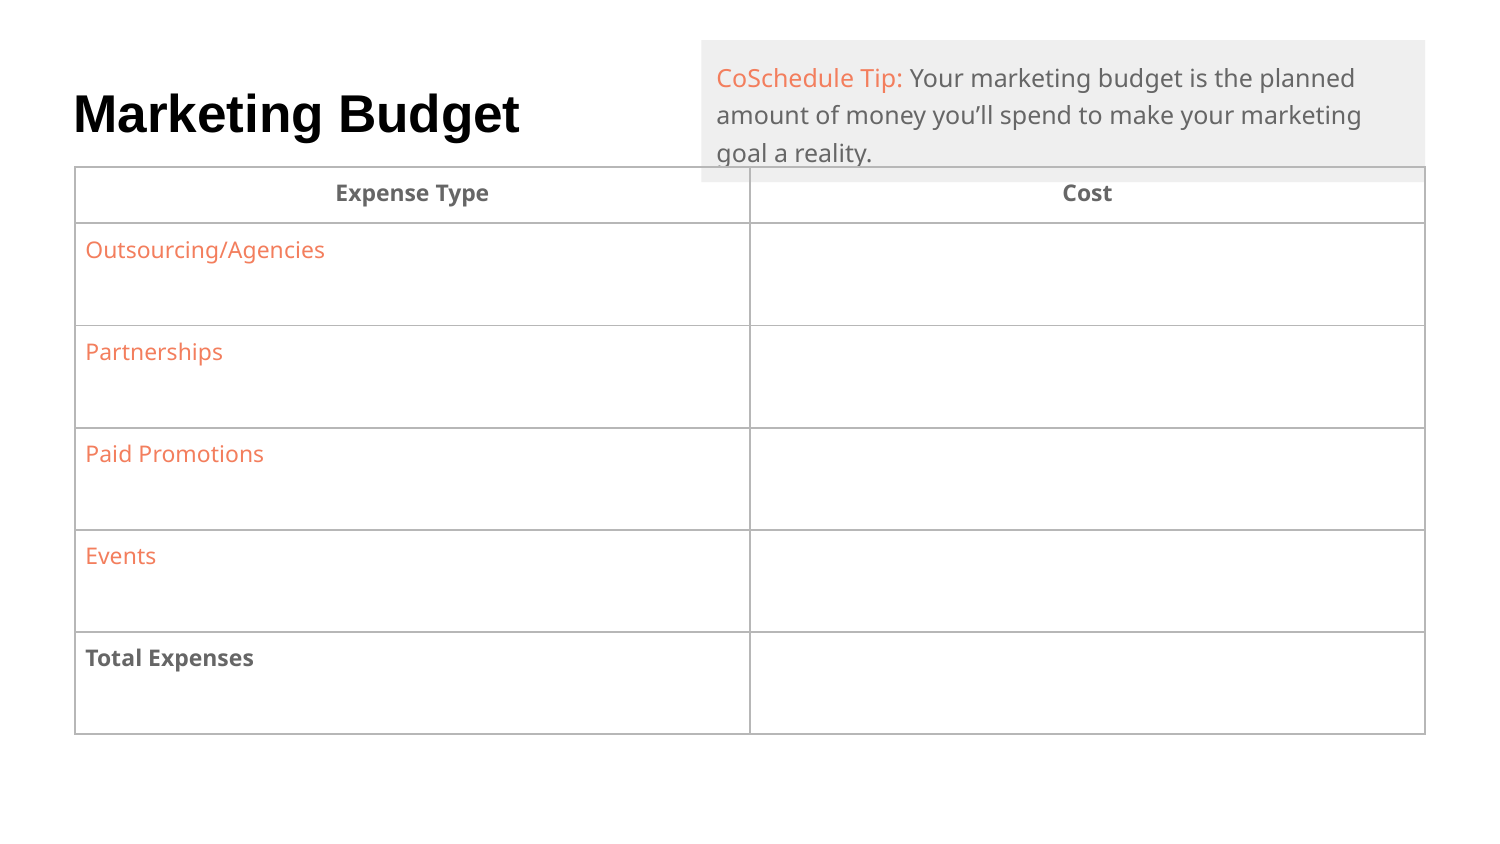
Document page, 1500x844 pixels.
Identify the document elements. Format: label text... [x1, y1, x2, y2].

table_header Cost [751, 168, 1424, 222]
table_cell Total Expenses [76, 633, 749, 733]
table_cell Events [76, 531, 749, 631]
table_cell [751, 633, 1424, 733]
table_cell [751, 531, 1424, 631]
table_cell [751, 429, 1424, 529]
text_box CoSchedule Tip: Your marketing budget is the planned amount of money you’ll spend to make your marketing goal a reality. [701, 40, 1426, 166]
title Marketing Budget [58, 64, 701, 159]
table_cell [751, 224, 1424, 325]
table_cell Outsourcing/Agencies [76, 224, 749, 325]
table_cell [751, 326, 1424, 427]
table_cell Partnerships [76, 326, 749, 427]
table_cell Paid Promotions [76, 429, 749, 529]
table_header Expense Type [76, 168, 749, 222]
